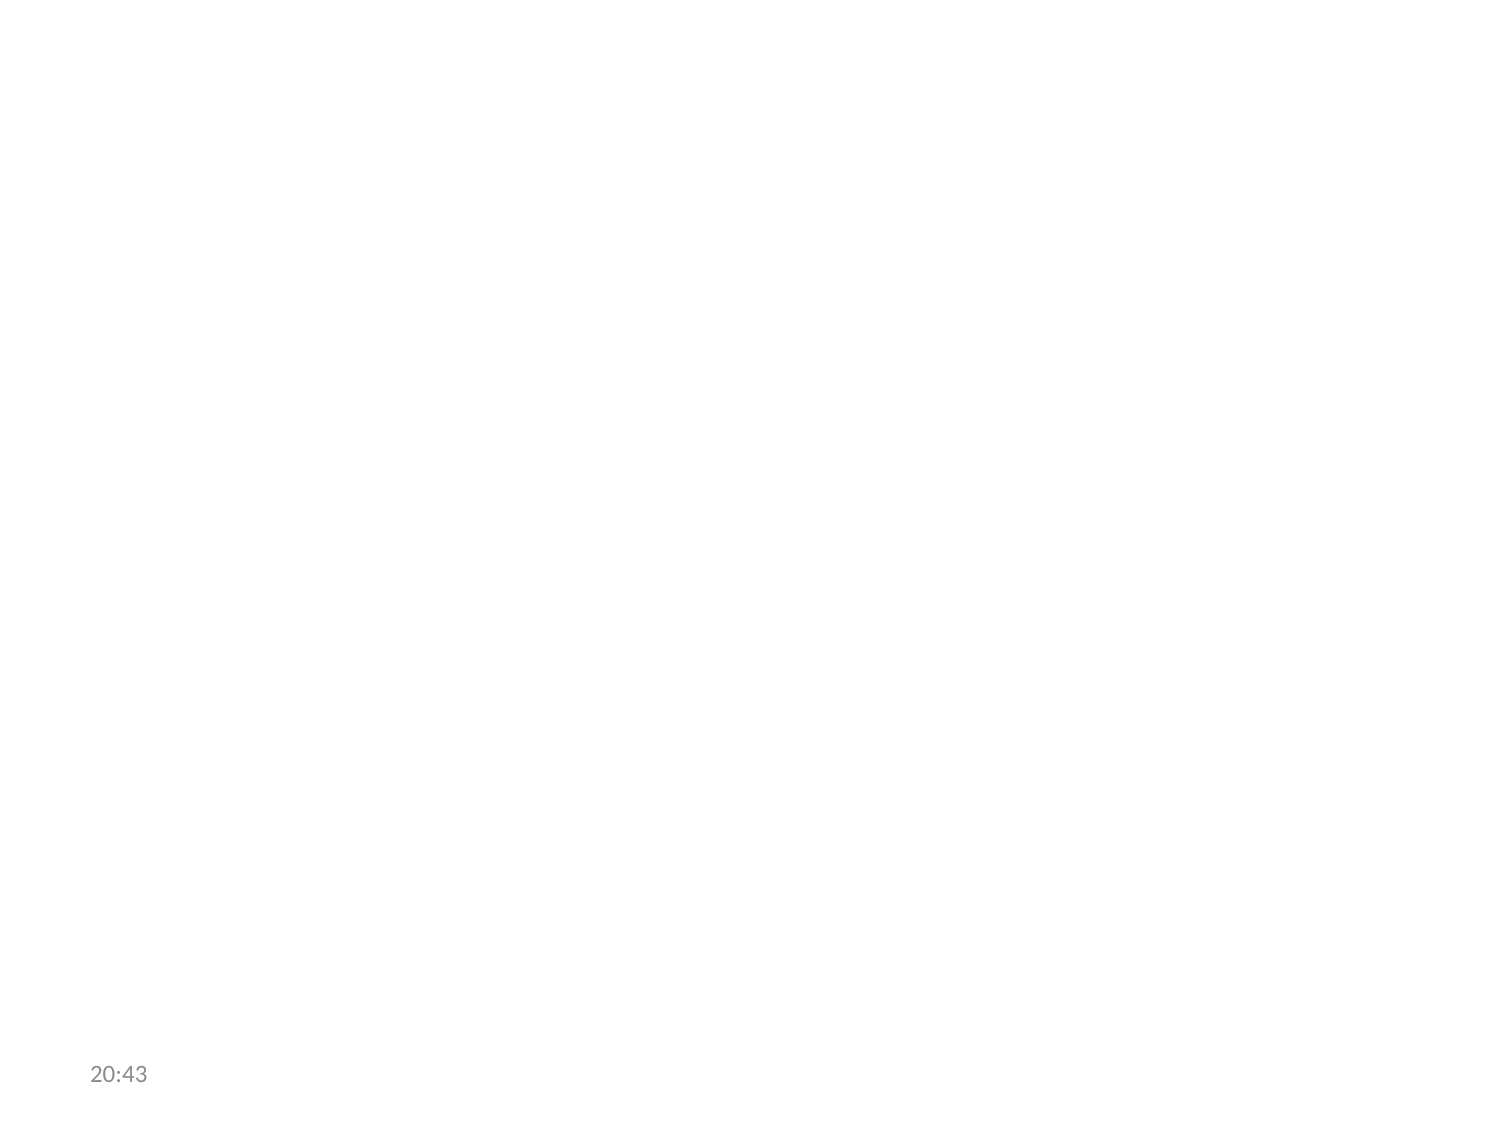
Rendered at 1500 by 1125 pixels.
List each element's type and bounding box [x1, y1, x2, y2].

slide_number [75, 1042, 425, 1103]
